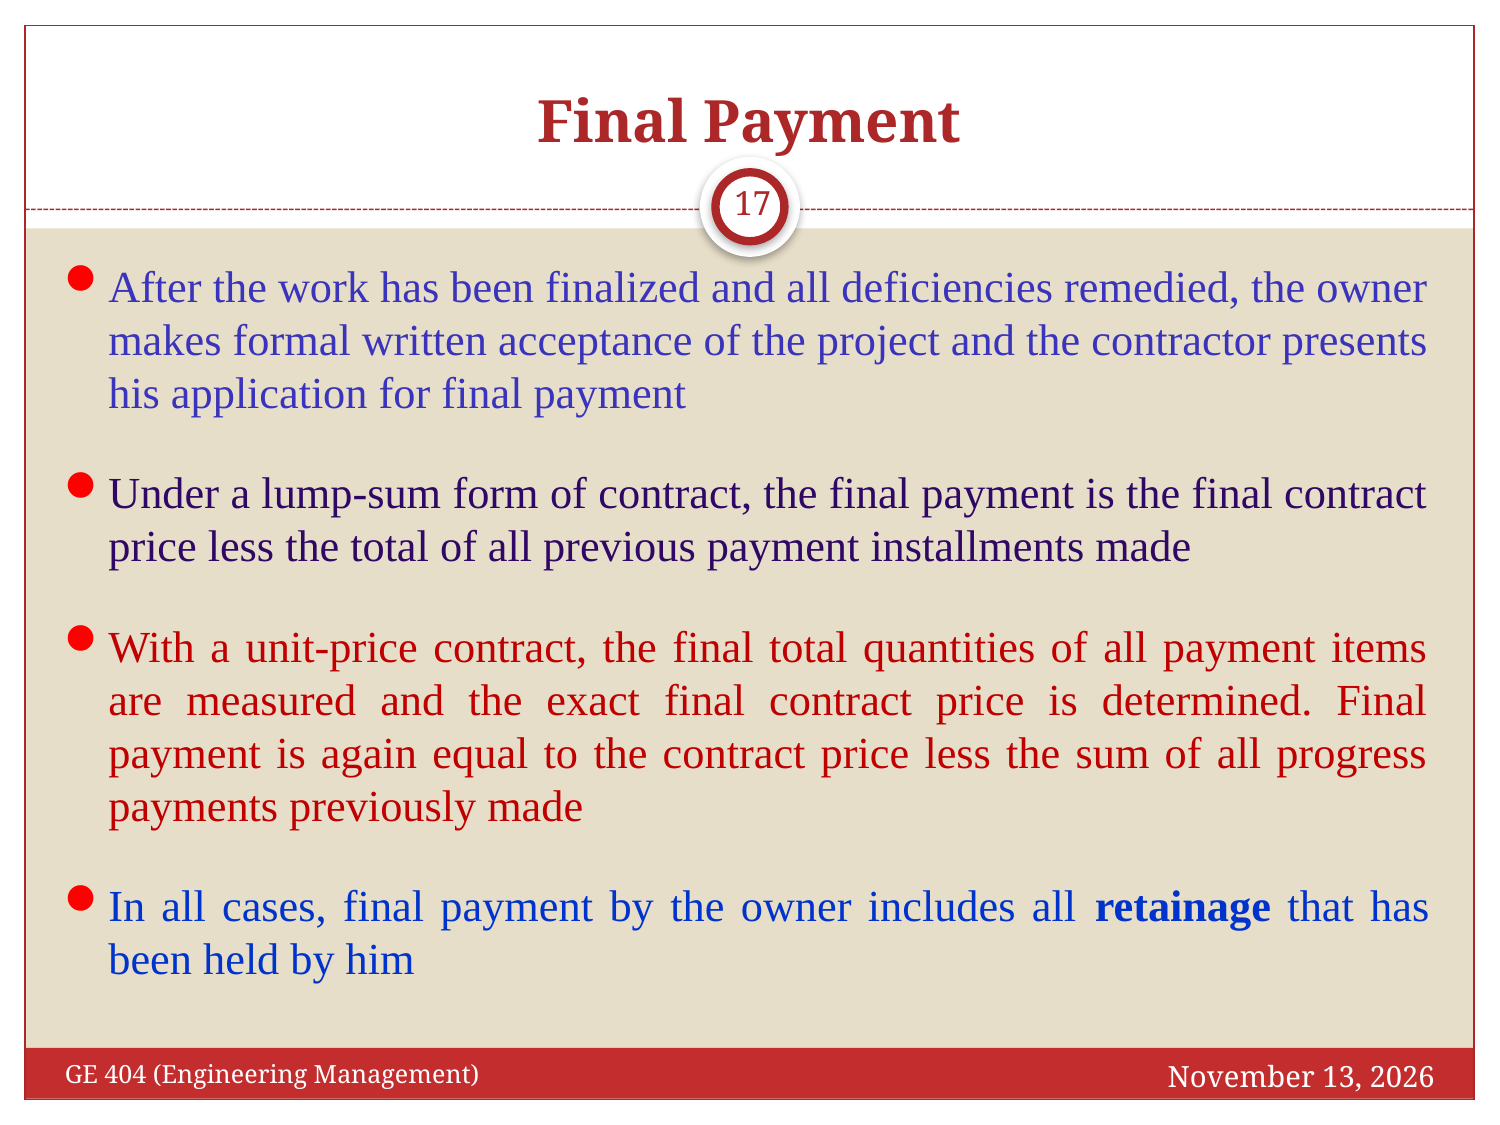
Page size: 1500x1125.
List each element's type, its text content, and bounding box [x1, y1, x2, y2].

list After the work has been finalized and all deficiencies remedied, the owner makes formal written acceptance of the project and the contractor presents his application for final payment Under a lump-sum form of contract, the final payment is the final contract price less the total of all previous payment installments made With a unit-price contract, the final total quantities of all payment items are measured and the exact final contract price is determined. Final payment is again equal to the contract price less the sum of all progress payments previously made In all cases, final payment by the owner includes all retainage that has been held by him [49, 250, 1445, 1001]
title Final Payment [49, 37, 1450, 162]
slide_number 17 [715, 168, 791, 241]
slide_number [950, 1050, 1450, 1111]
footer GE 404 (Engineering Management) [50, 1051, 638, 1112]
